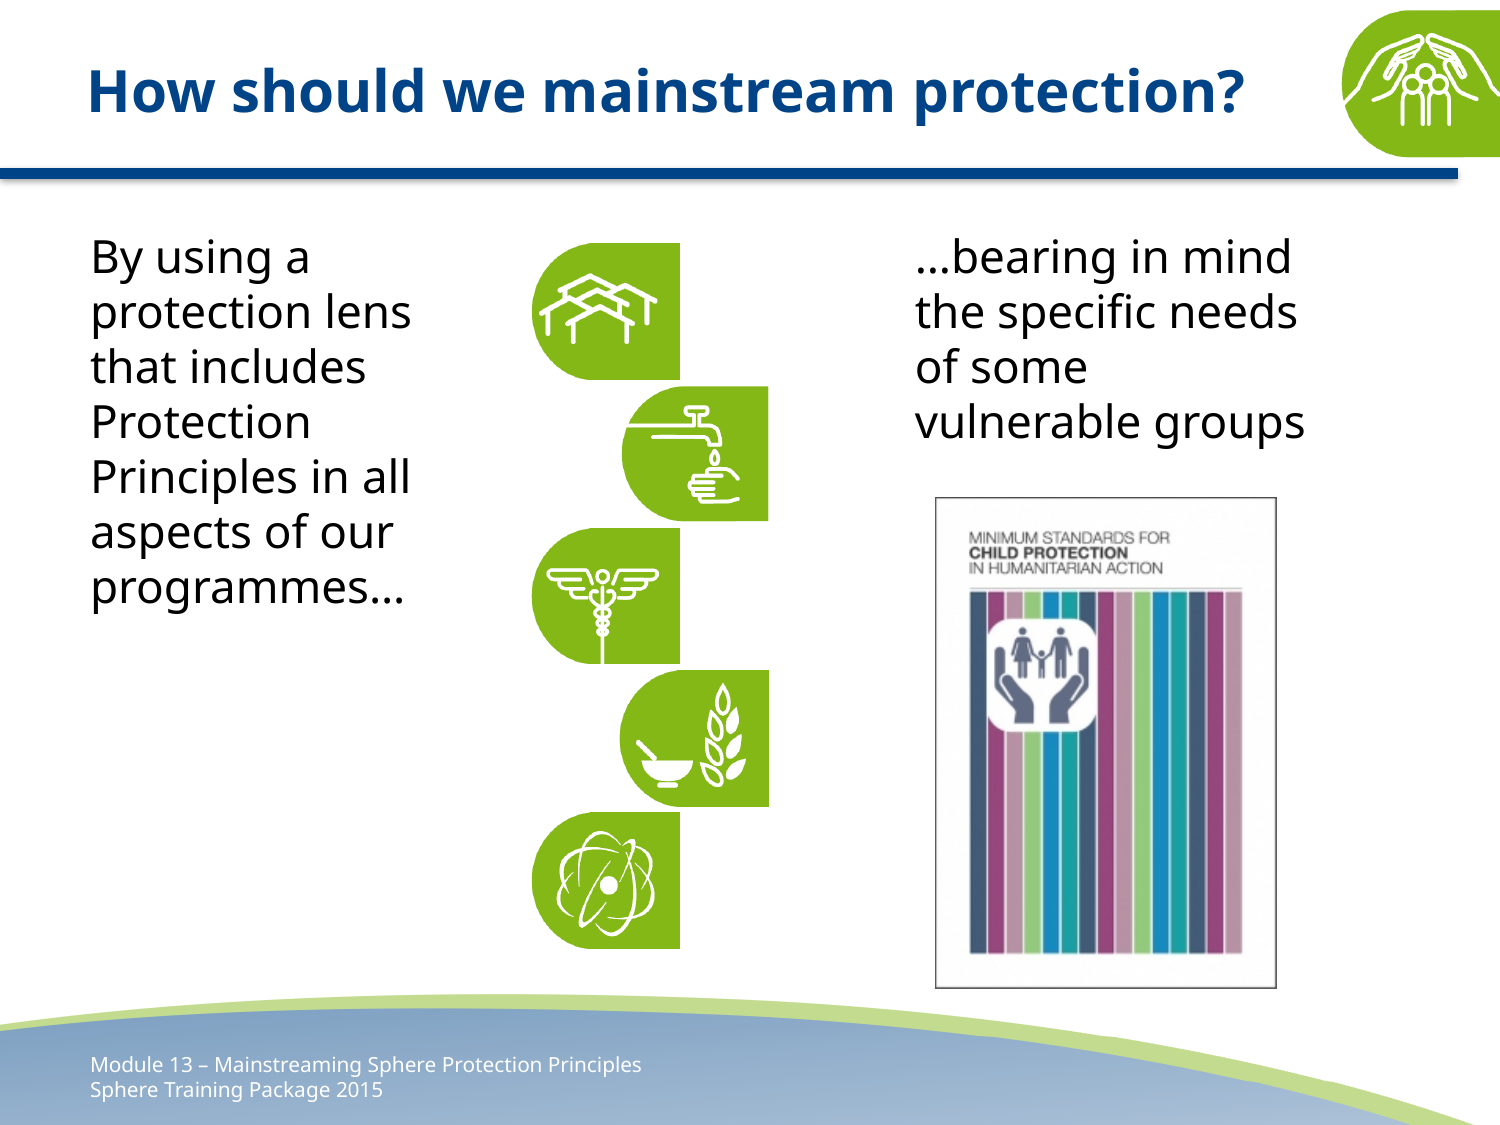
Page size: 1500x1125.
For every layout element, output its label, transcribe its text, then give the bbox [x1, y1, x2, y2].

picture [1335, 9, 1500, 158]
picture [612, 385, 769, 522]
picture [522, 243, 680, 380]
list By using a protection lens that includes Protection Principles in all aspects of our programmes… [75, 219, 507, 1005]
title How should we mainstream protection? [75, 0, 1335, 178]
picture [611, 670, 769, 807]
text_box …bearing in mind the specific needs of some vulnerable groups [899, 219, 1335, 1005]
picture [522, 812, 680, 949]
picture [935, 497, 1277, 989]
picture [0, 992, 1500, 1125]
picture [522, 527, 680, 665]
footer Module 13 – Mainstreaming Sphere Protection Principles Sphere Training Package 2015 [75, 1046, 1072, 1107]
